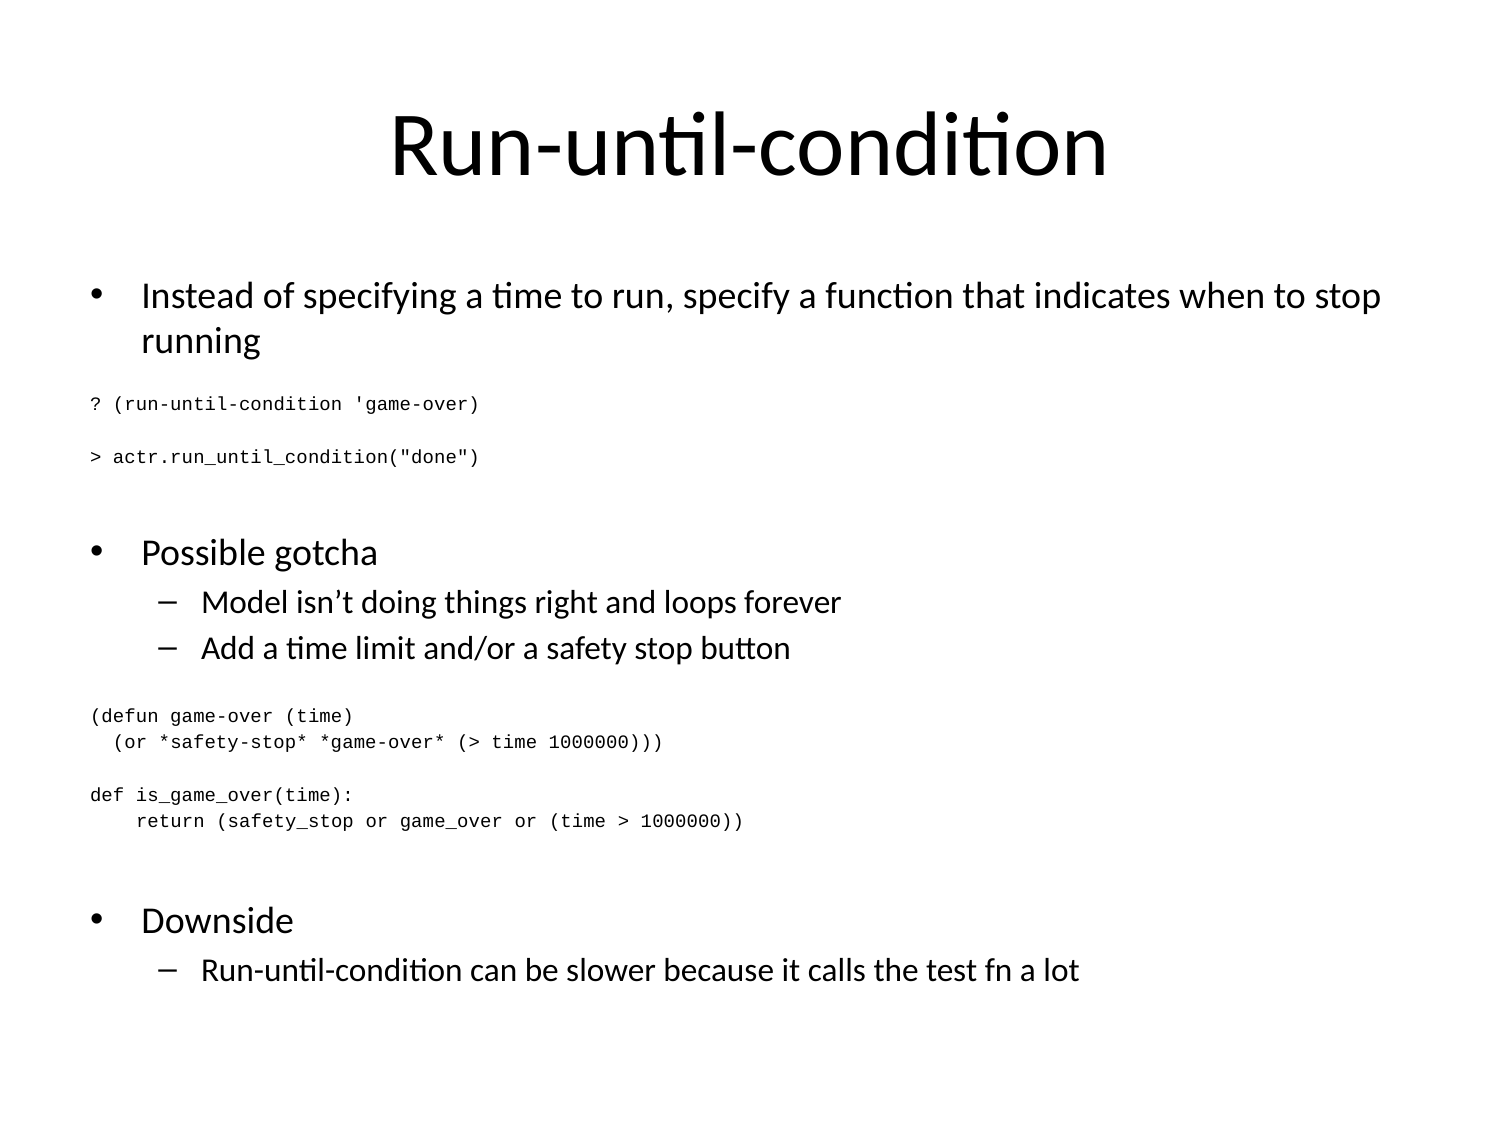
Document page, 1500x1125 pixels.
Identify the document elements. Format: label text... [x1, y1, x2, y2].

list Instead of specifying a time to run, specify a function that indicates when to stop running ? (run-until-condition 'game-over) > actr.run_until_condition("done") Possible gotcha Model isn’t doing things right and loops forever Add a time limit and/or a safety stop button (defun game-over (time) (or *safety-stop* *game-over* (> time 1000000))) def is_game_over(time): return (safety_stop or game_over or (time > 1000000)) Downside Run-until-condition can be slower because it calls the test fn a lot [75, 262, 1425, 1005]
title Run-until-condition [75, 45, 1425, 233]
